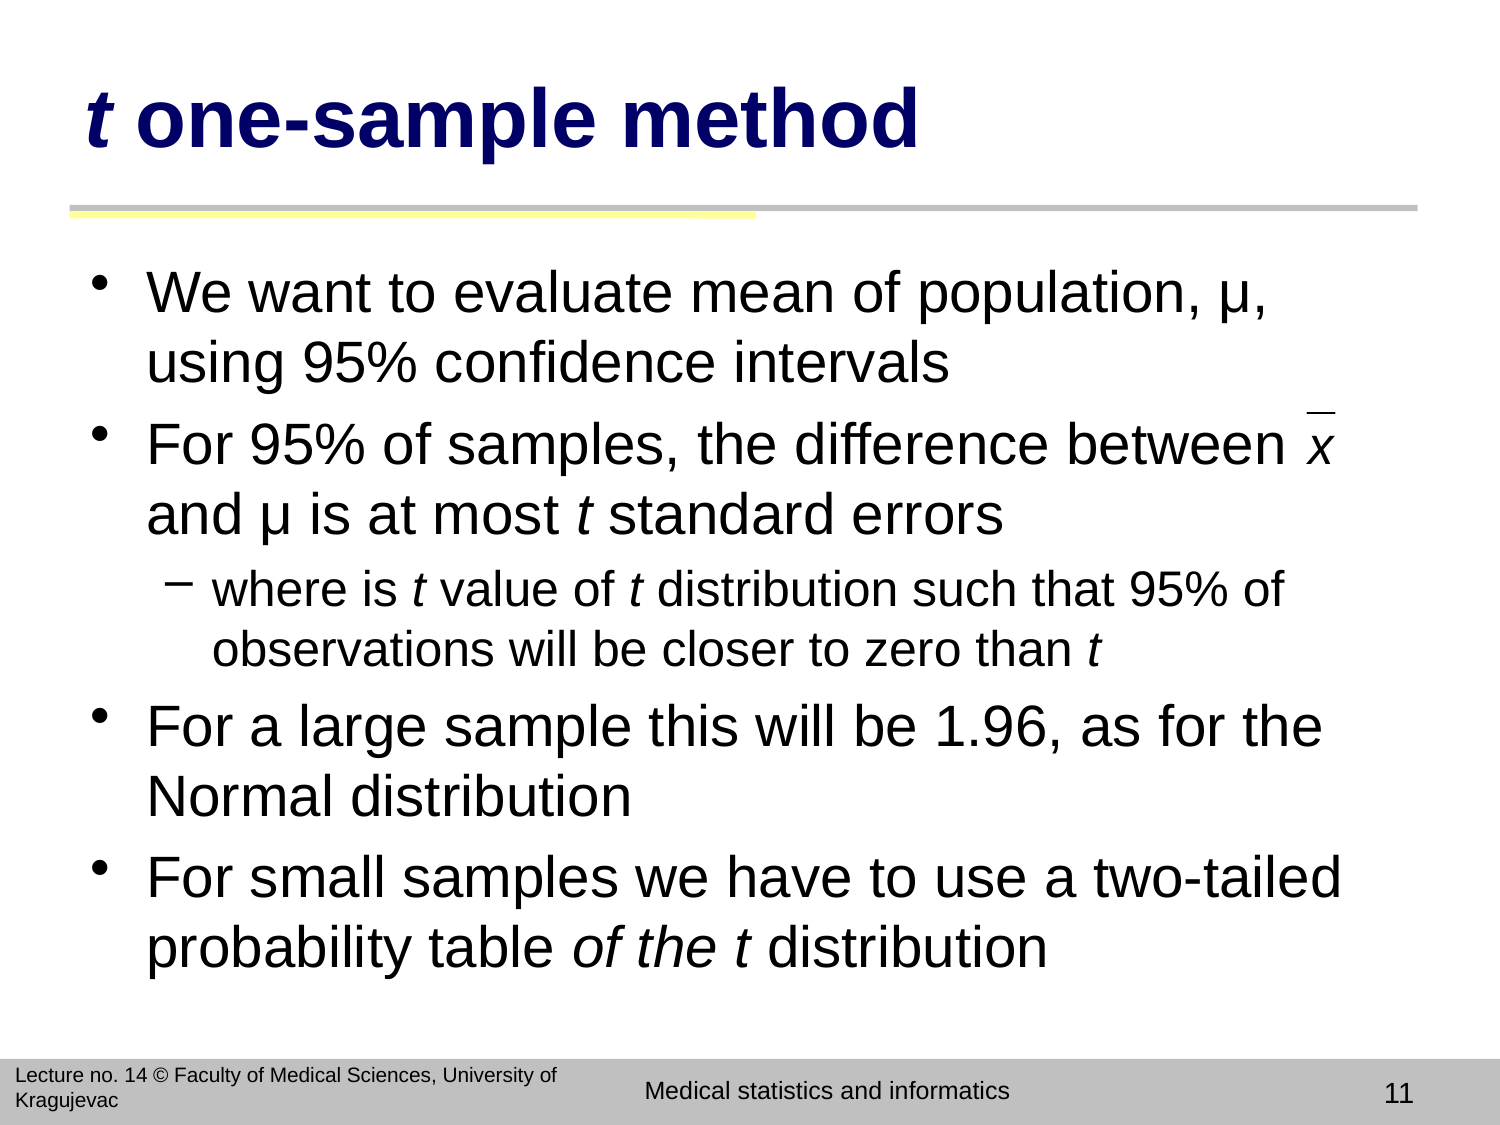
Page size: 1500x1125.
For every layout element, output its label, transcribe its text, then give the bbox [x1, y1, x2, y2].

slide_number Lecture no. 14 © Faculty of Medical Sciences, University of Kragujevac [0, 1053, 625, 1108]
slide_number 11 [1164, 1066, 1430, 1125]
list We want to evaluate mean of population, μ, using 95% confidence intervals For 95% of samples, the difference between and μ is at most t standard errors where is t value of t distribution such that 95% of observations will be closer to zero than t For a large sample this will be 1.96, as for the Normal distribution For small samples we have to use a two-tailed probability table of the t distribution [74, 246, 1426, 1023]
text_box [1296, 400, 1349, 476]
footer Medical statistics and informatics [512, 1066, 1144, 1125]
title t one-sample method [69, 19, 1426, 208]
